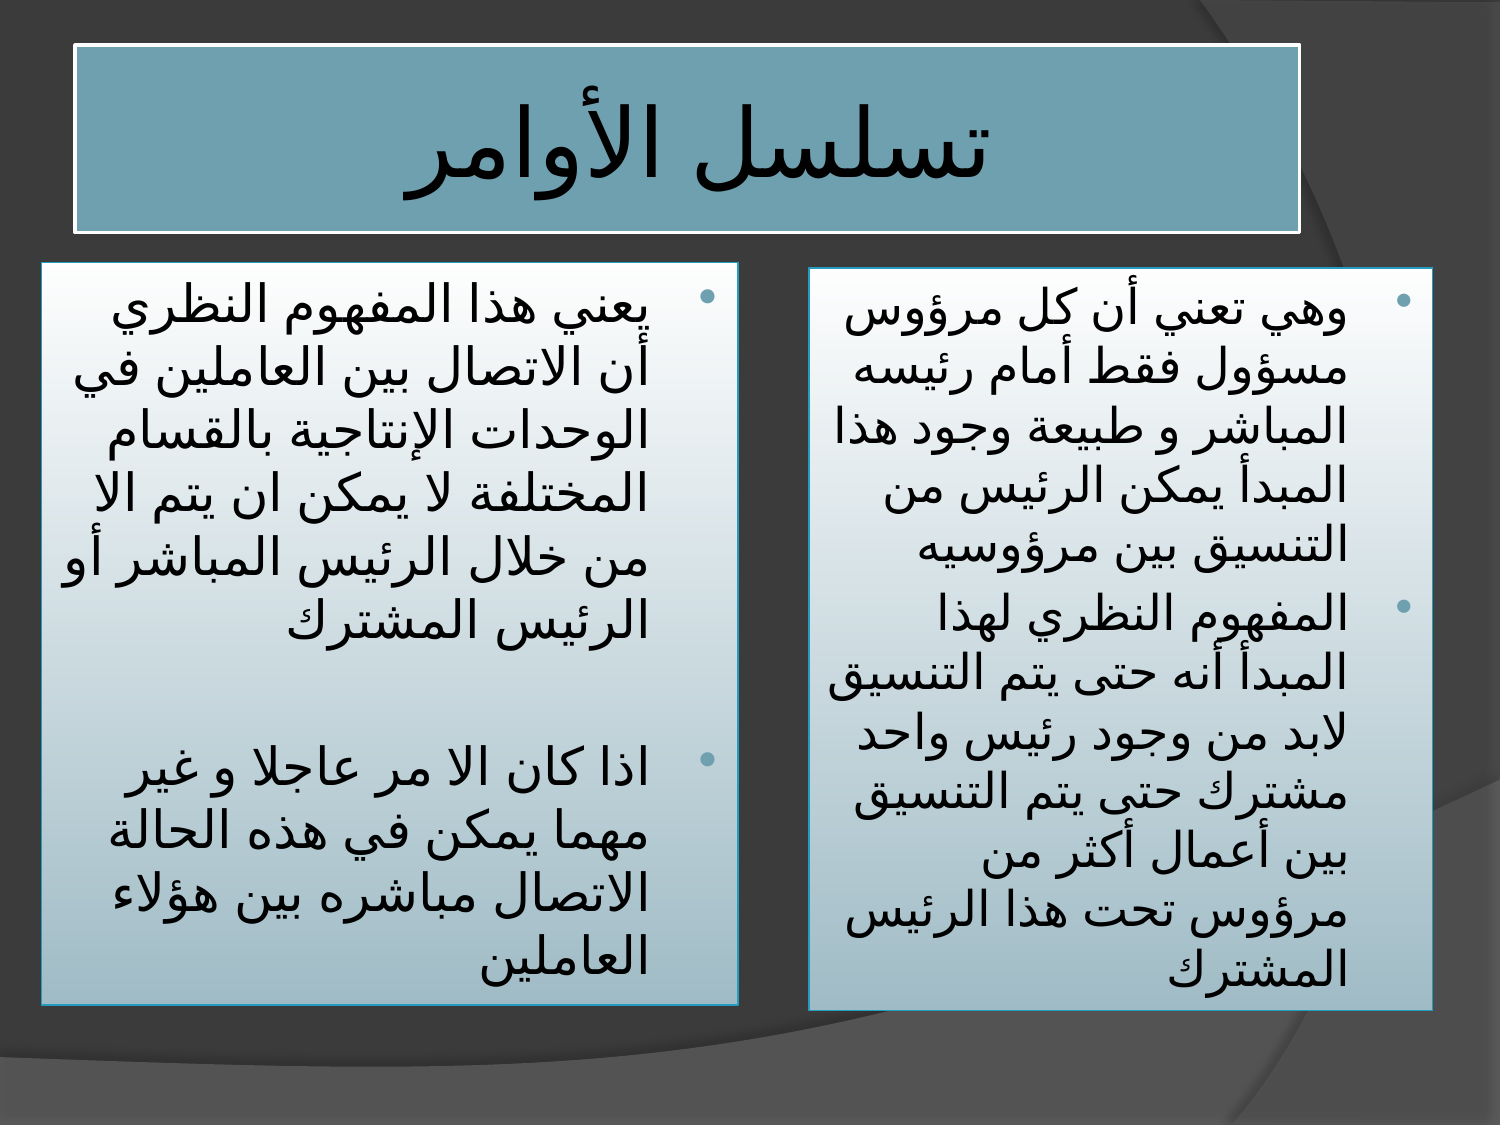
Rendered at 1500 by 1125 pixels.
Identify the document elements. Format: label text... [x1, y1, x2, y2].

title تسلسل الأوامر [73, 43, 1301, 234]
list وهي تعني أن كل مرؤوس مسؤول فقط أمام رئيسه المباشر و طبيعة وجود هذا المبدأ يمكن الرئيس من التنسيق بين مرؤوسيه المفهوم النظري لهذا المبدأ أنه حتى يتم التنسيق لابد من وجود رئيس واحد مشترك حتى يتم التنسيق بين أعمال أكثر من مرؤوس تحت هذا الرئيس المشترك [808, 267, 1433, 1011]
list يعني هذا المفهوم النظري أن الاتصال بين العاملين في الوحدات الإنتاجية بالقسام المختلفة لا يمكن ان يتم الا من خلال الرئيس المباشر أو الرئيس المشترك اذا كان الا مر عاجلا و غير مهما يمكن في هذه الحالة الاتصال مباشره بين هؤلاء العاملين [41, 262, 739, 1006]
